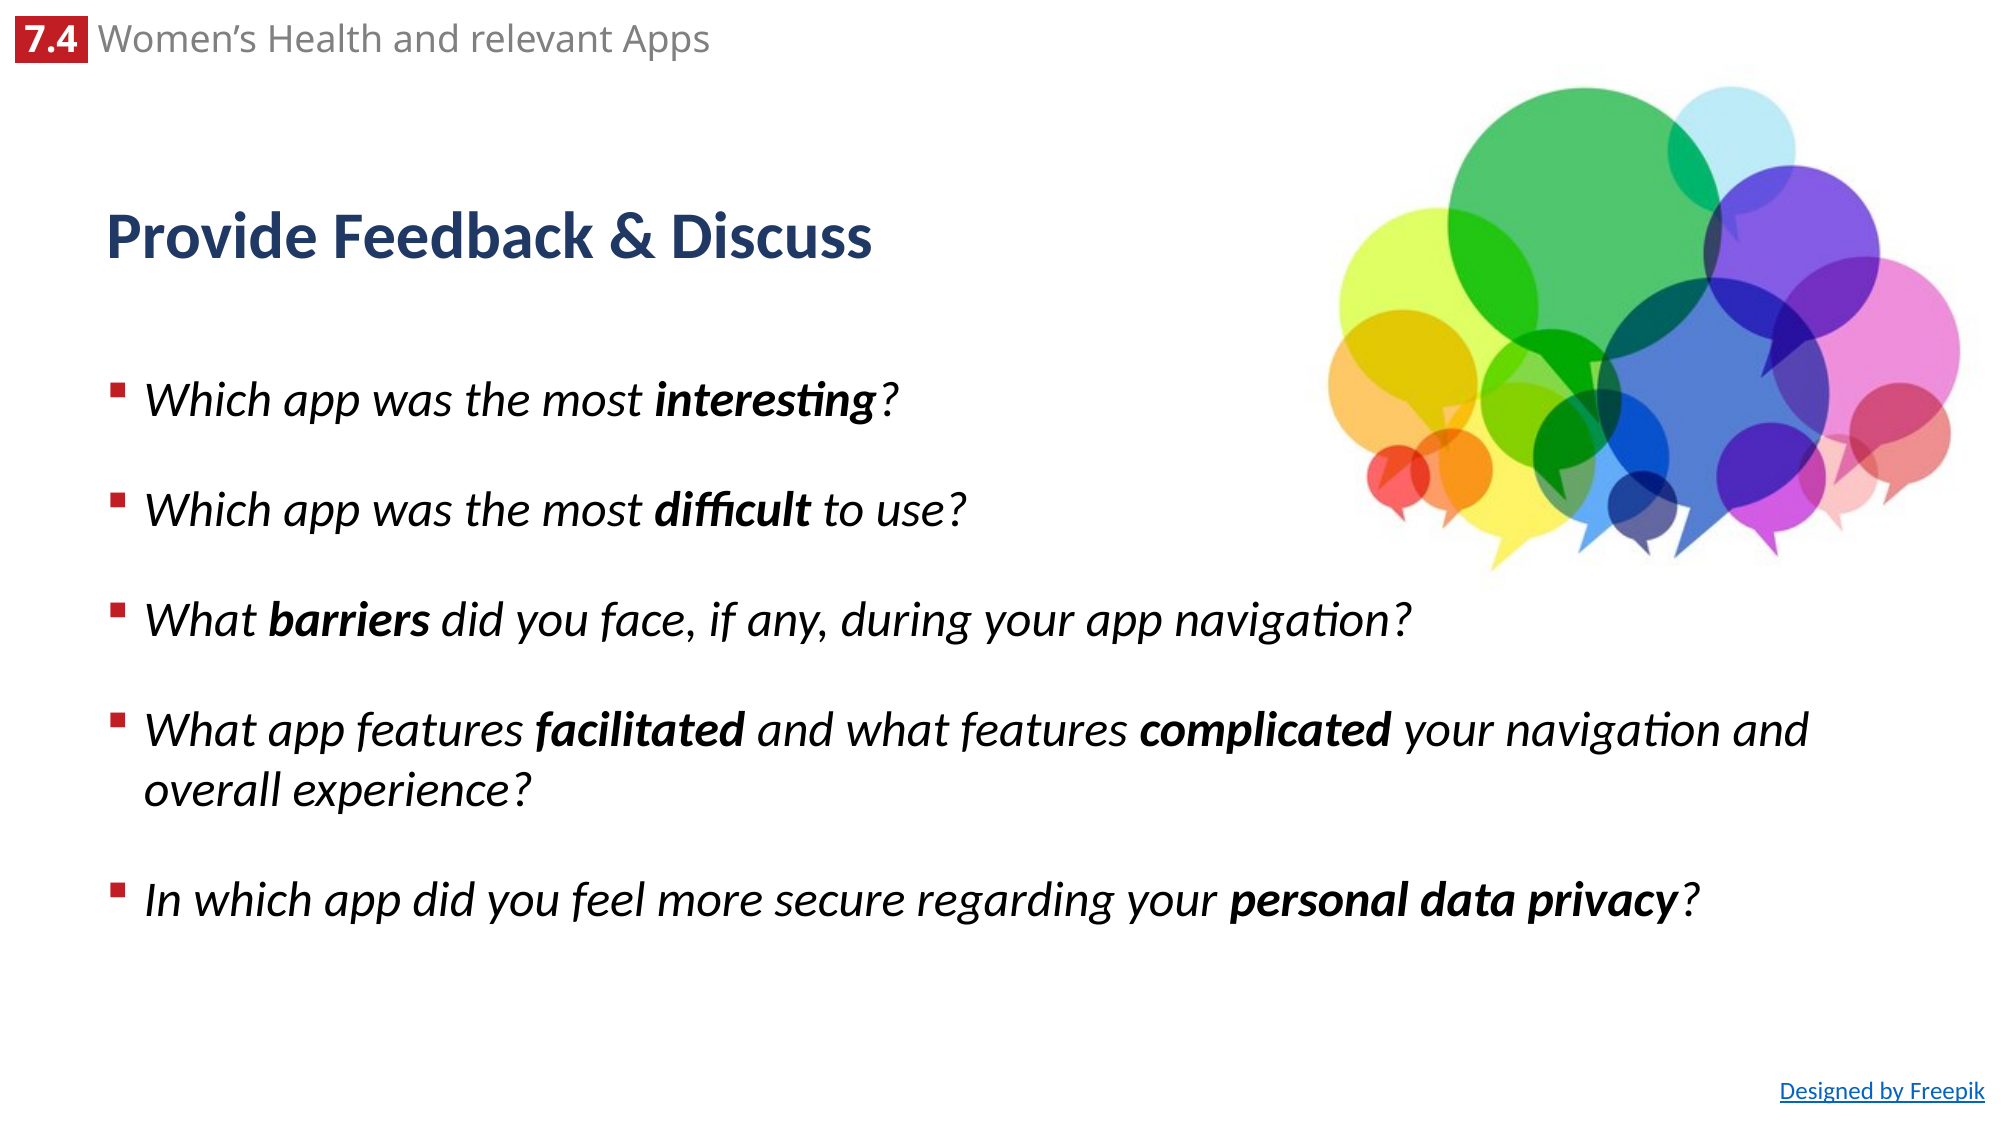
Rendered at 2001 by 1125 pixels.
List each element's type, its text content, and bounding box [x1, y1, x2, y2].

text_box Designed by Freepik [989, 1066, 2000, 1112]
picture [1291, 61, 1984, 594]
title Provide Feedback & Discuss [91, 177, 1291, 297]
list Which app was the most interesting? Which app was the most difficult to use? What barriers did you face, if any, during your app navigation? What app features facilitated and what features complicated your navigation and overall experience? In which app did you feel more secure regarding your personal data privacy? [91, 358, 1906, 1051]
